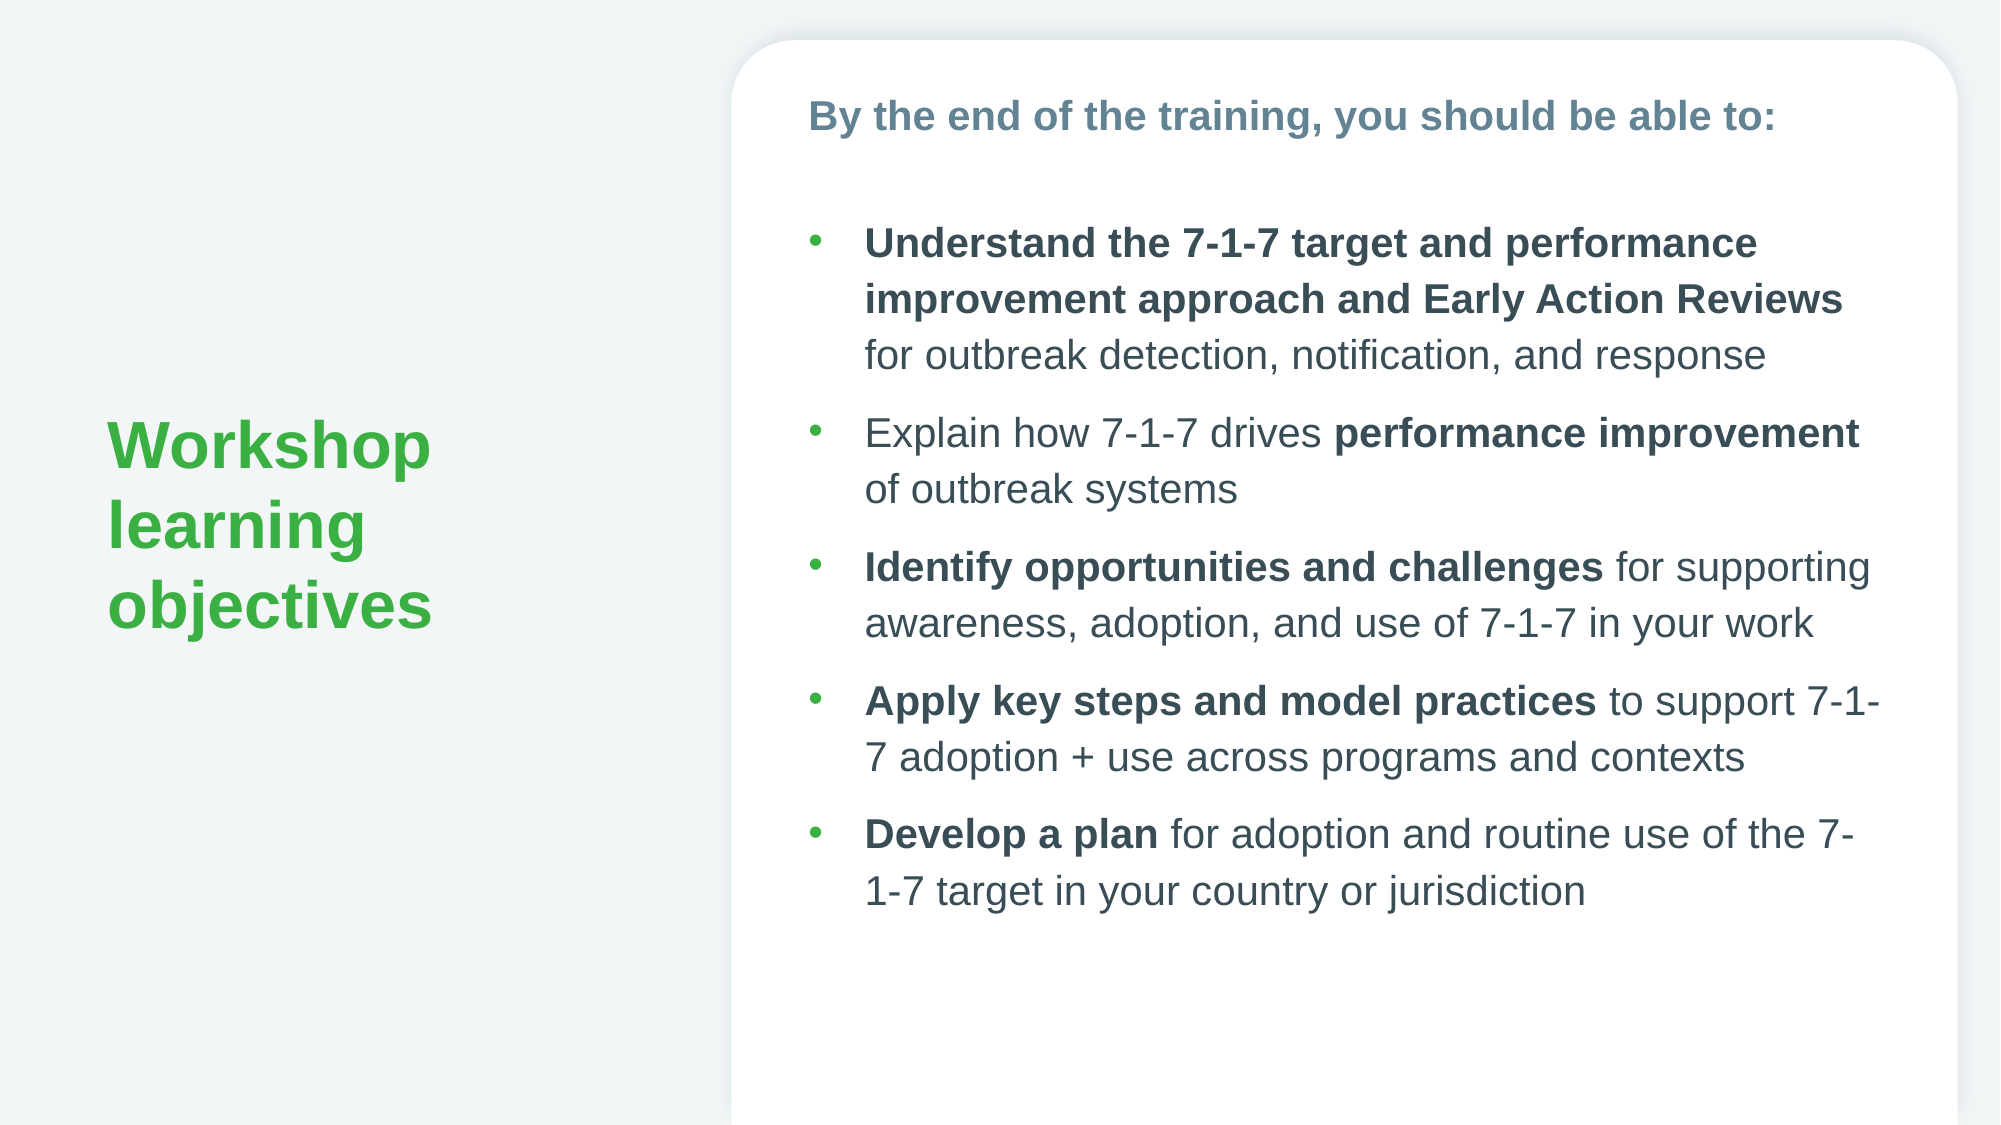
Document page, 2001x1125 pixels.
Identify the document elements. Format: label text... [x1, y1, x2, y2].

title Workshop learning objectives [92, 274, 662, 650]
list Understand the 7-1-7 target and performance improvement approach and Early Action Reviews for outbreak detection, notification, and response Explain how 7-1-7 drives performance improvement of outbreak systems Identify opportunities and challenges for supporting awareness, adoption, and use of 7-1-7 in your work Apply key steps and model practices to support 7-1-7 adoption + use across programs and contexts Develop a plan for adoption and routine use of the 7-1-7 target in your country or jurisdiction [793, 201, 1901, 1099]
list By the end of the training, you should be able to: [793, 86, 1892, 153]
